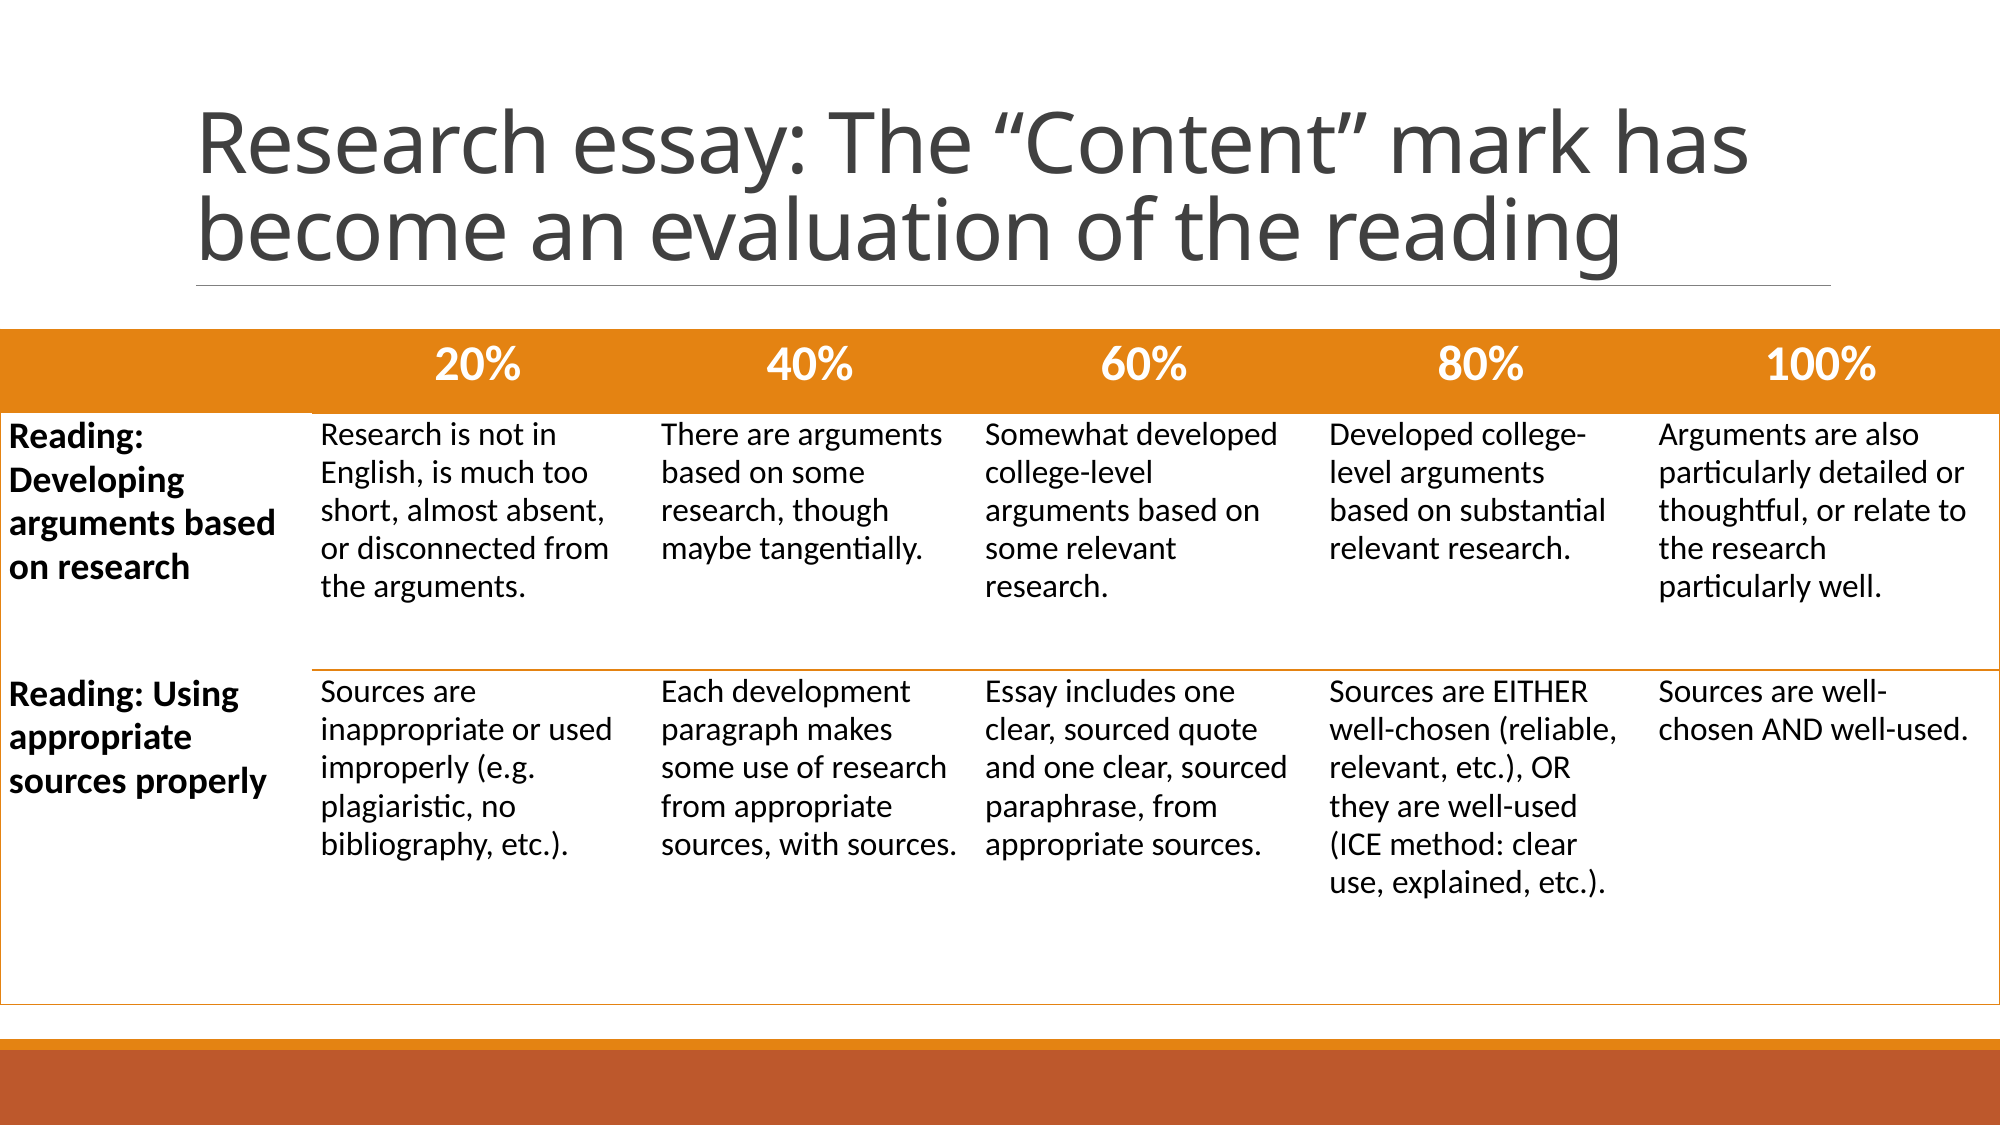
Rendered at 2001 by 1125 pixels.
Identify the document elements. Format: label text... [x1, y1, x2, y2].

table_cell Each development paragraph makes some use of research from appropriate sources, with sources. [652, 671, 976, 1004]
table_cell Research is not in English, is much too short, almost absent, or disconnected from the arguments. [312, 414, 652, 669]
table_header [1, 330, 312, 413]
table_header 100% [1650, 330, 1999, 412]
table_cell Developed college-level arguments based on substantial relevant research. [1320, 414, 1650, 669]
title Research essay: The “Content” mark has become an evaluation of the reading [180, 47, 1830, 285]
table_header 40% [652, 330, 976, 412]
table_cell Reading: Using appropriate sources properly [1, 670, 312, 1004]
table_cell Sources are inappropriate or used improperly (e.g. plagiaristic, no bibliography, etc.). [312, 671, 652, 1004]
table_cell Sources are EITHER well-chosen (reliable, relevant, etc.), OR they are well-used (ICE method: clear use, explained, etc.). [1320, 671, 1650, 1004]
table_header 80% [1320, 330, 1650, 412]
table_cell Essay includes one clear, sourced quote and one clear, sourced paraphrase, from appropriate sources. [976, 671, 1320, 1004]
table_cell Reading: Developing arguments based on research [1, 413, 312, 670]
table_cell Somewhat developed college-level arguments based on some relevant research. [976, 414, 1320, 669]
table_cell Arguments are also particularly detailed or thoughtful, or relate to the research particularly well. [1650, 414, 1999, 669]
table_header 20% [312, 330, 652, 412]
table_cell Sources are well-chosen AND well-used. [1650, 671, 1999, 1004]
table_cell There are arguments based on some research, though maybe tangentially. [652, 414, 976, 669]
table_header 60% [976, 330, 1320, 412]
